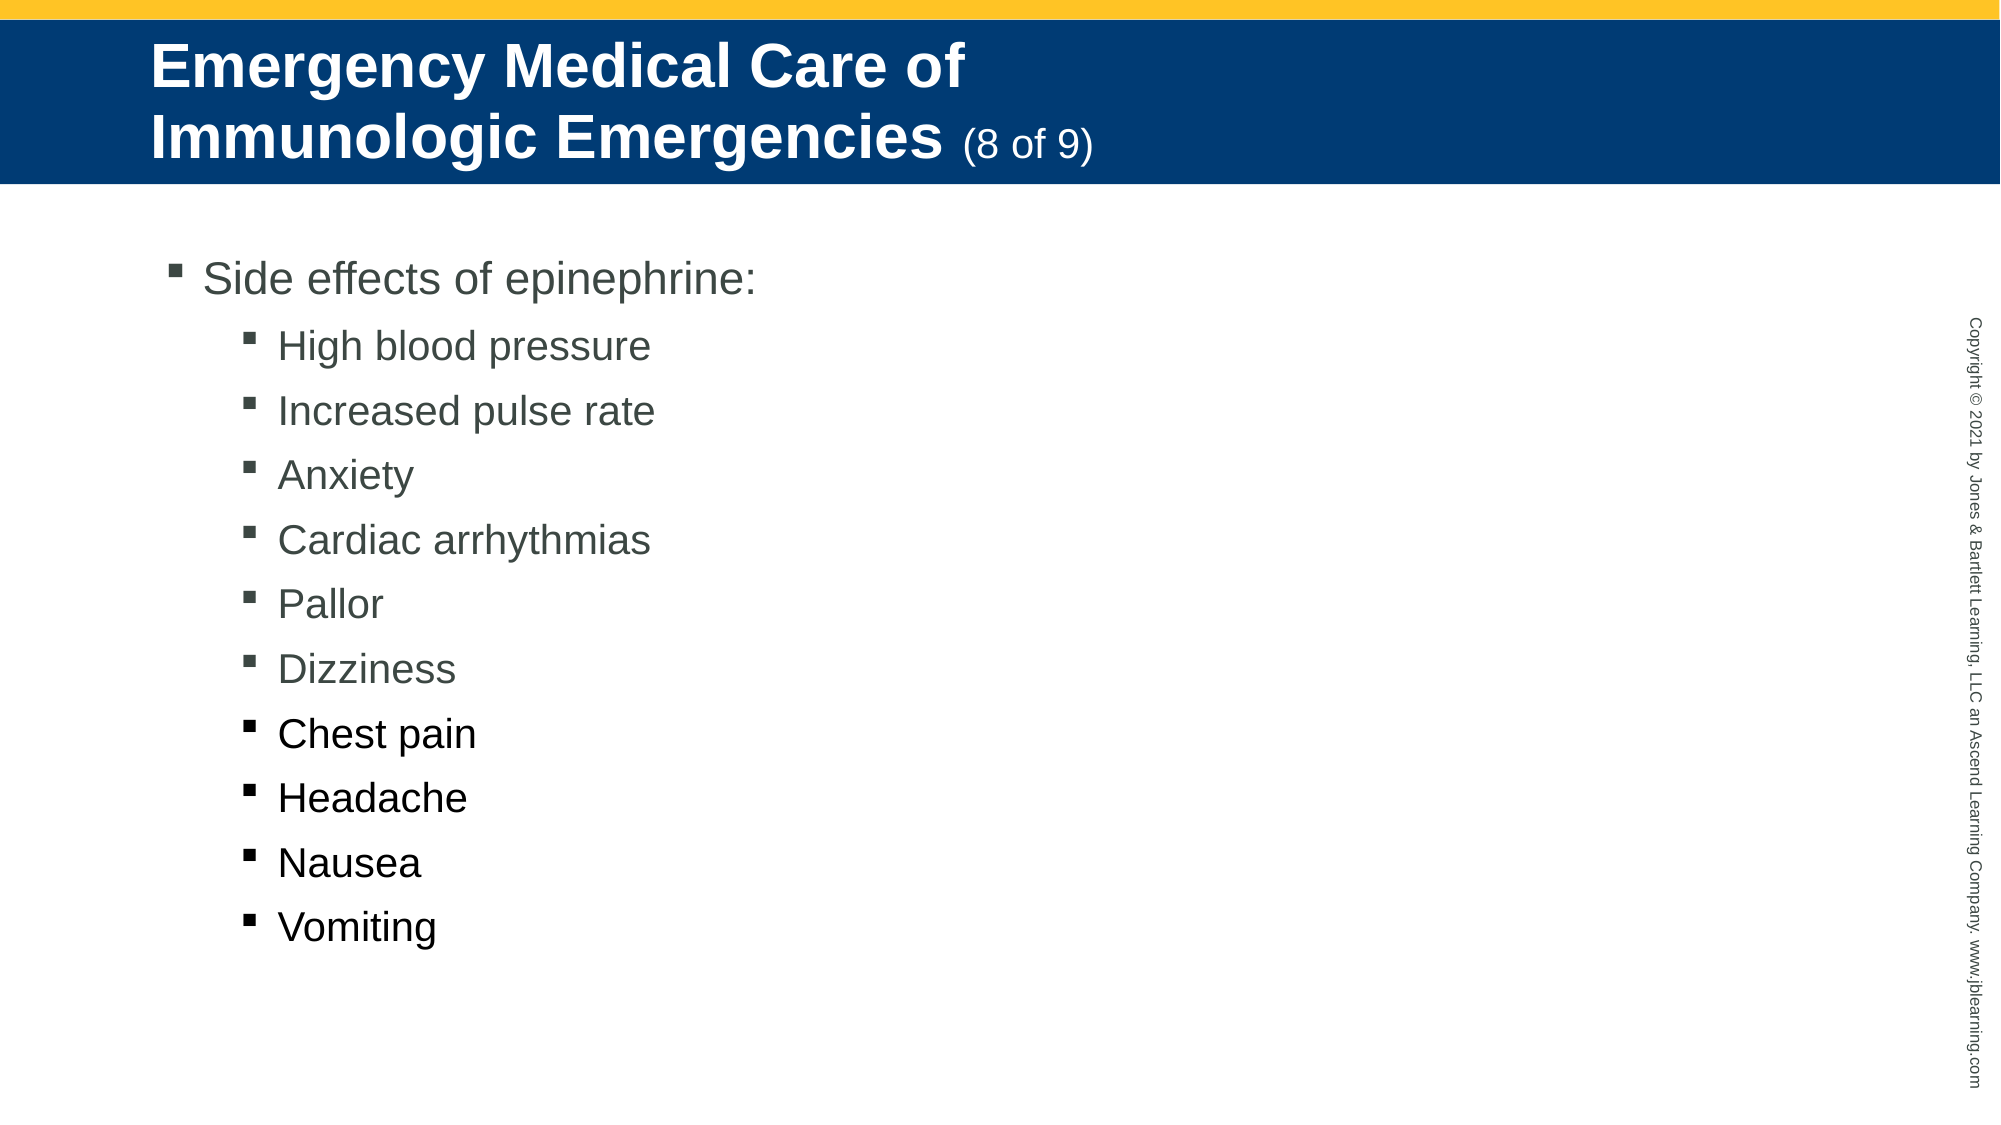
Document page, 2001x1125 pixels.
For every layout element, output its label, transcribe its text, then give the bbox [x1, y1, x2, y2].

title Emergency Medical Care of Immunologic Emergencies (8 of 9) [0, 19, 2000, 185]
list Side effects of epinephrine: High blood pressure Increased pulse rate Anxiety Cardiac arrhythmias Pallor Dizziness Chest pain Headache Nausea Vomiting [150, 241, 1850, 980]
